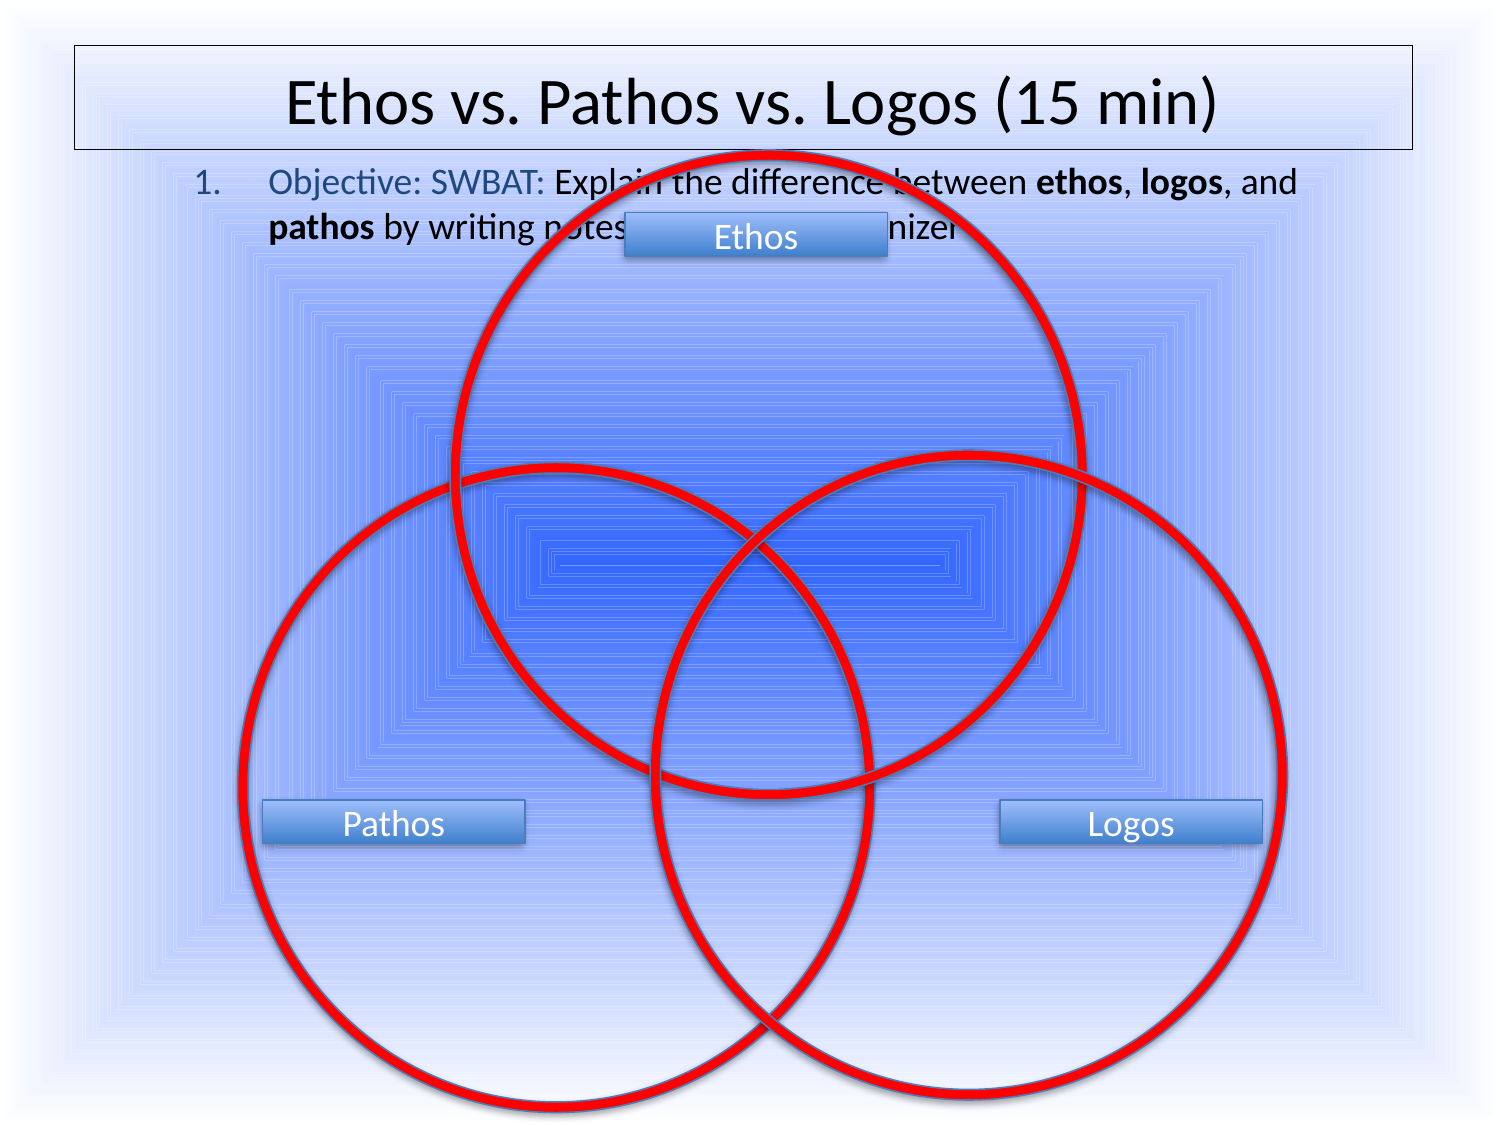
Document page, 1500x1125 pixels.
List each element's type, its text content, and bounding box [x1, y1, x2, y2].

text_box Objective: SWBAT: Explain the difference between ethos, logos, and pathos by writing notes in a graphic organizer [75, 149, 236, 255]
text_box Ethos vs. Pathos vs. Logos (15 min) [74, 45, 1413, 150]
text_box Objective: SWBAT: Explain the difference between ethos, logos, and pathos by writing notes in a graphic organizer [1288, 149, 1417, 255]
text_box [237, 149, 1288, 1113]
